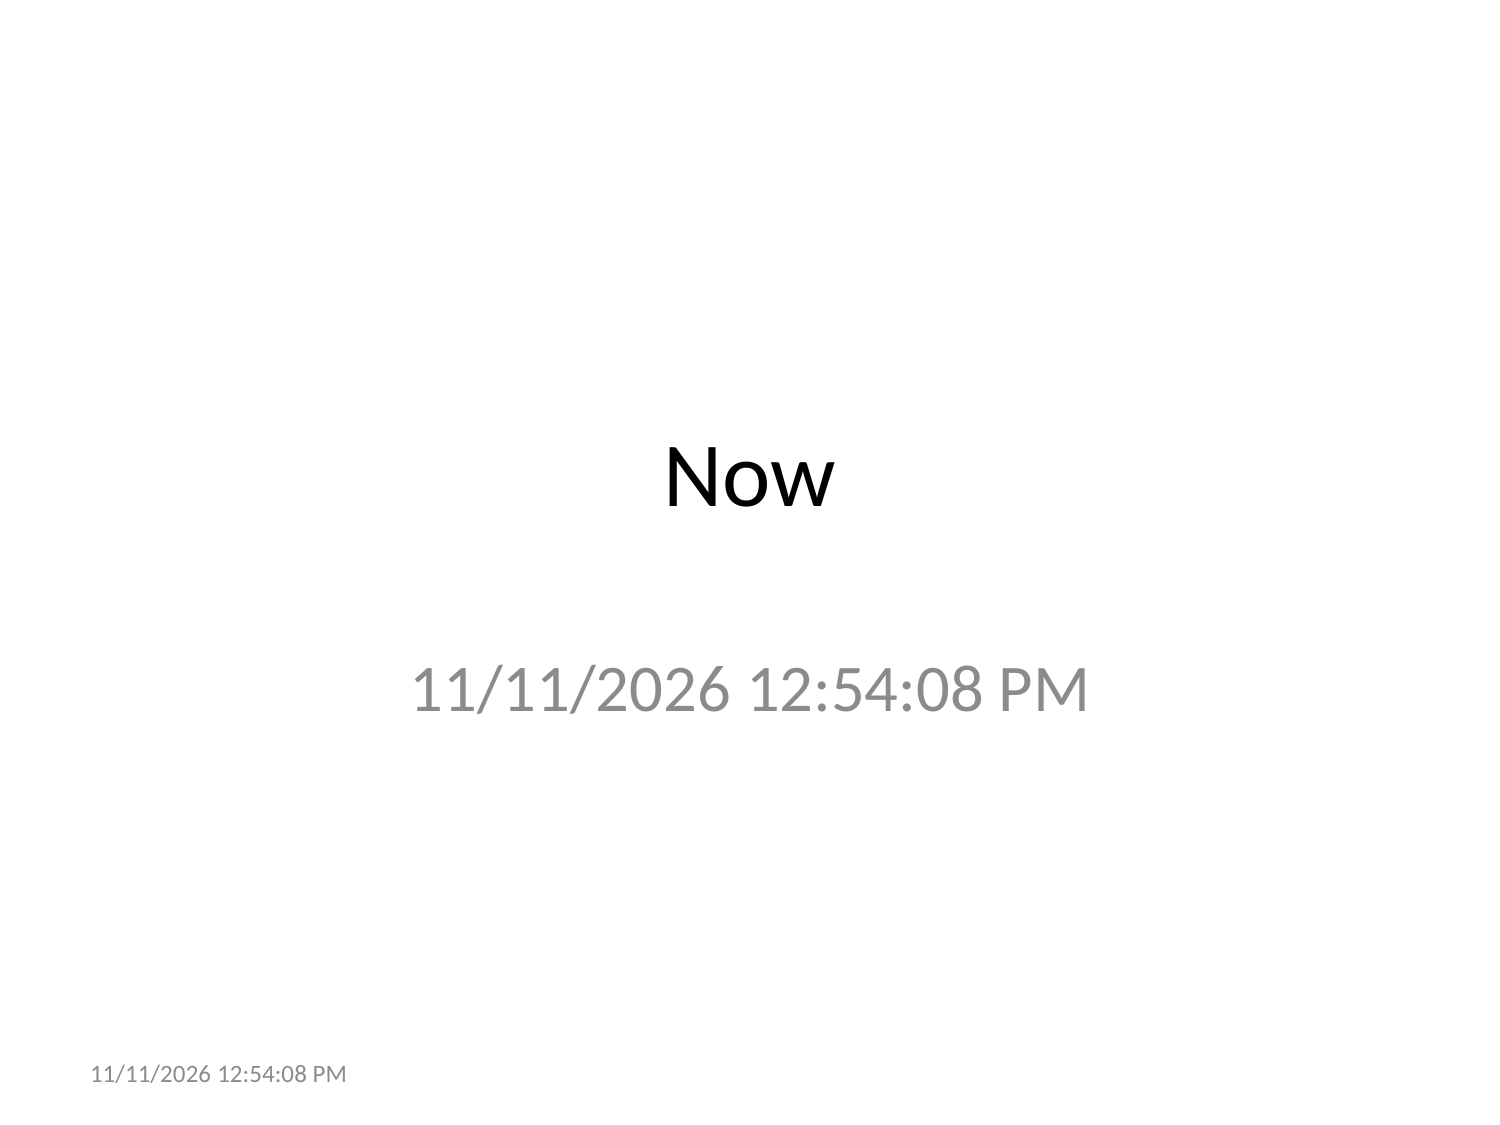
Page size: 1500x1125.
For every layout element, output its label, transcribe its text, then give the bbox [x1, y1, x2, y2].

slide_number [75, 1042, 425, 1103]
subtitle 2011-12-19 10:20:04 AM [225, 637, 1275, 925]
title Now [112, 349, 1388, 591]
